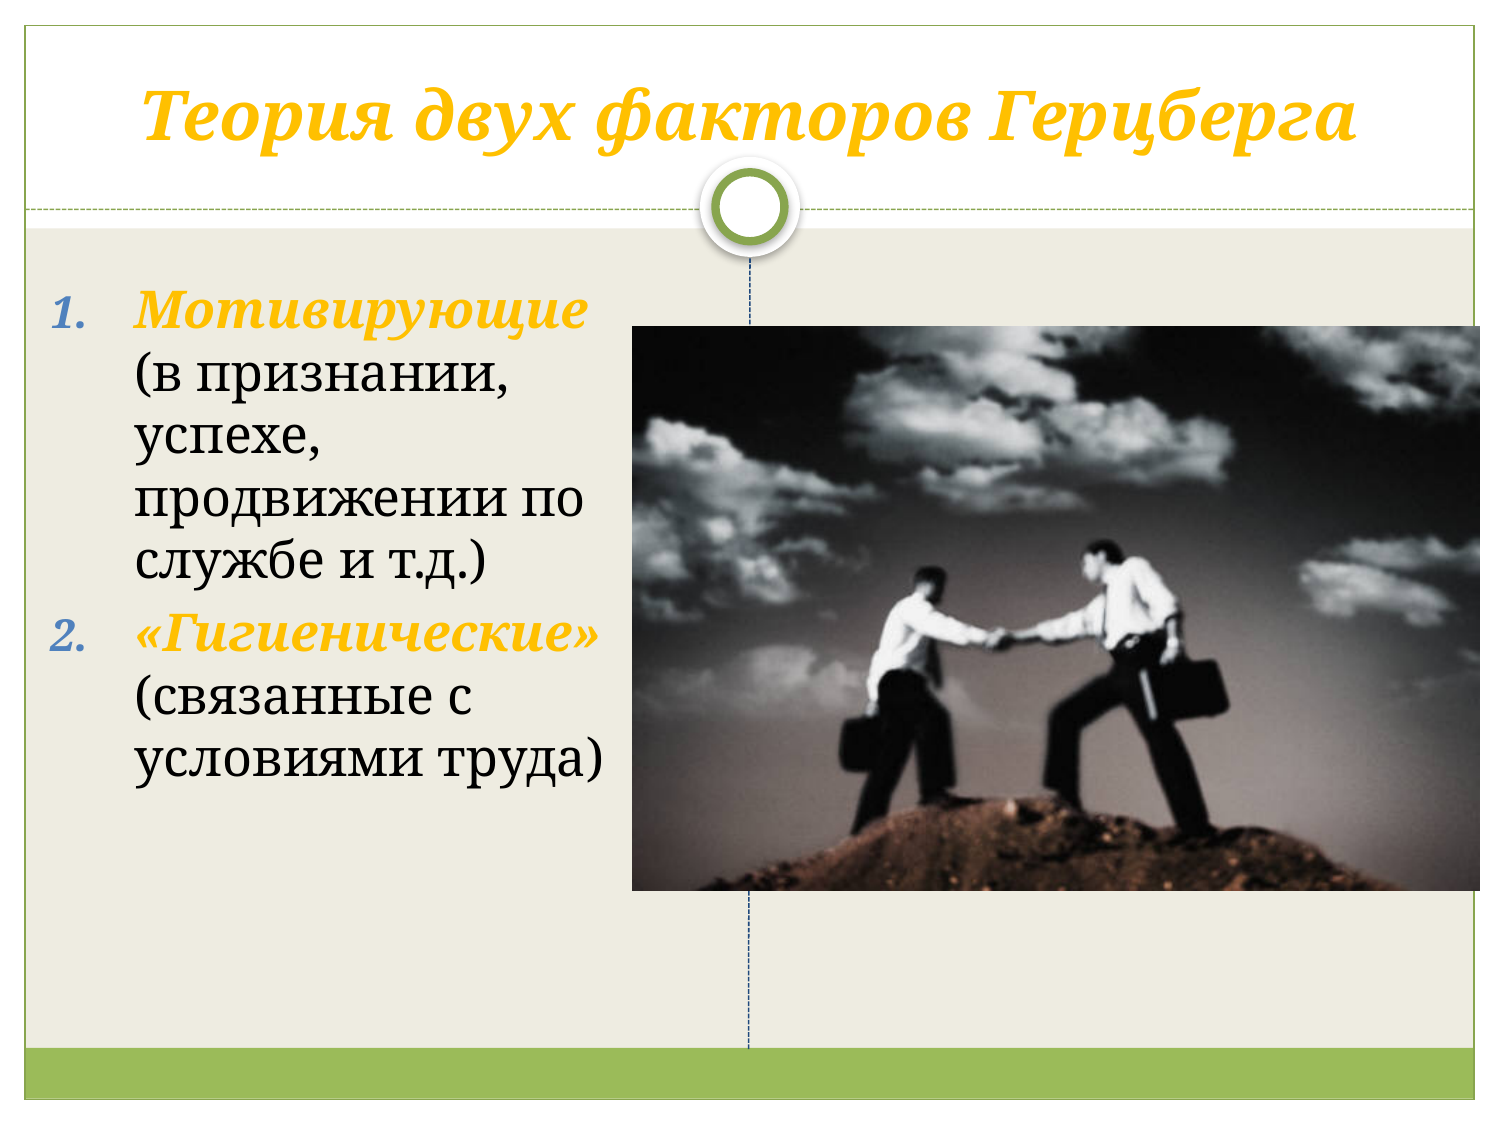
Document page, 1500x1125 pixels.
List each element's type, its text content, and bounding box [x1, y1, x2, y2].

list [632, 326, 1480, 891]
title Теория двух факторов Герцберга [49, 37, 1450, 162]
list Мотивирующие (в признании, успехе, продвижении по службе и т.д.) «Гигиенические» (связанные с условиями труда) [35, 269, 633, 1012]
